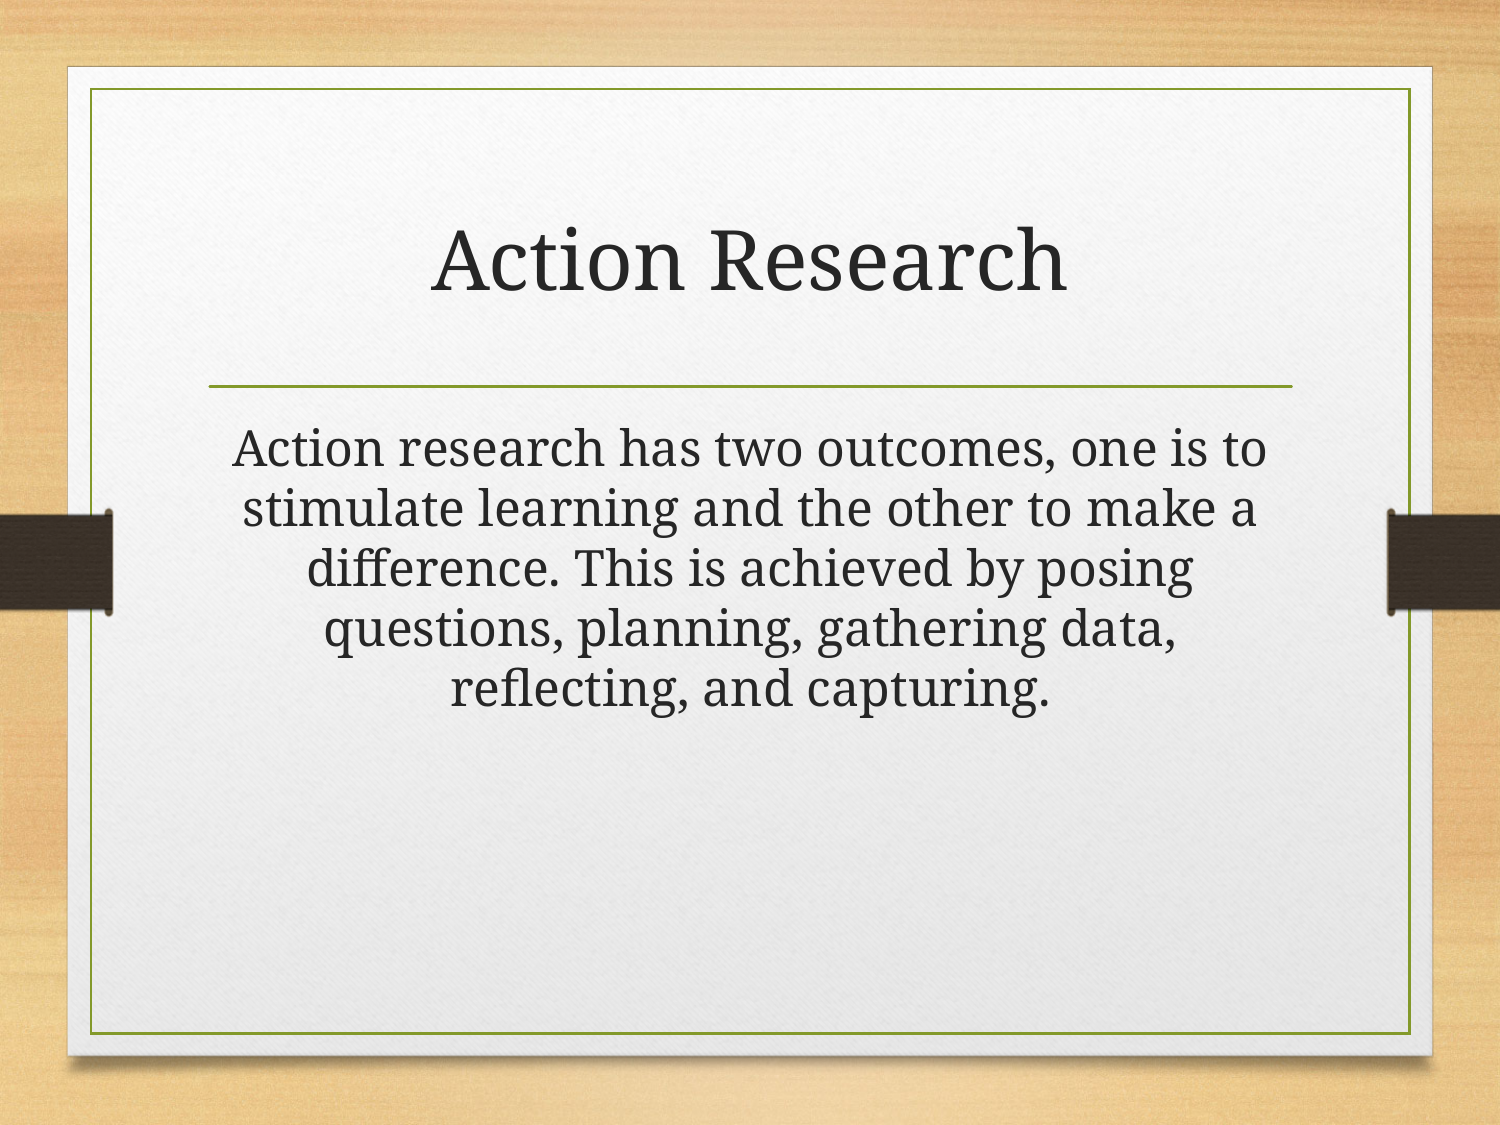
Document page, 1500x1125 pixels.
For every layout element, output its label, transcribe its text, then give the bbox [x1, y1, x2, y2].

picture [0, 0, 1500, 1125]
title Action Research [193, 150, 1309, 365]
list Action research has two outcomes, one is to stimulate learning and the other to make a difference. This is achieved by posing questions, planning, gathering data, reflecting, and capturing. [193, 408, 1309, 974]
